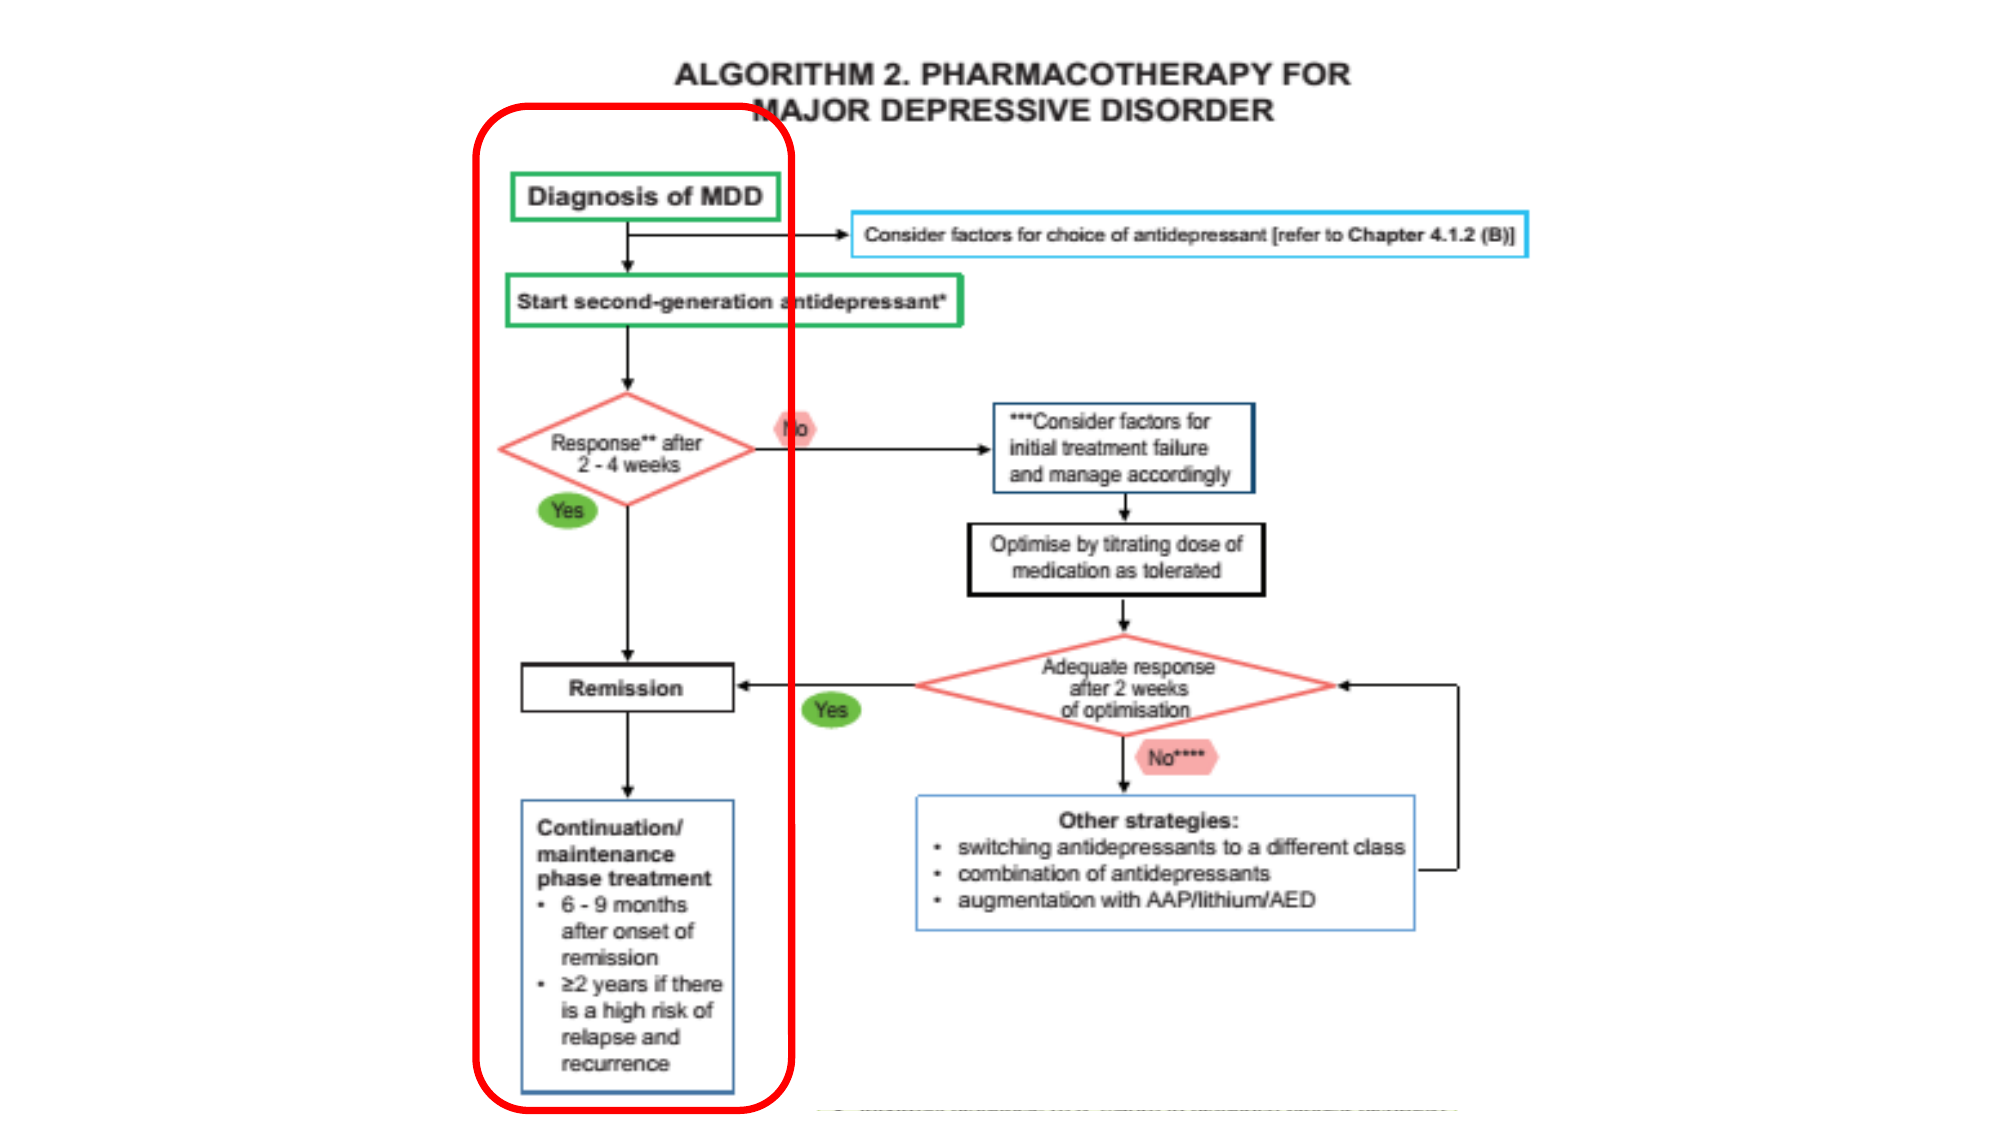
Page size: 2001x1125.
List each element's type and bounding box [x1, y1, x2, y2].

list [475, 40, 1561, 1111]
